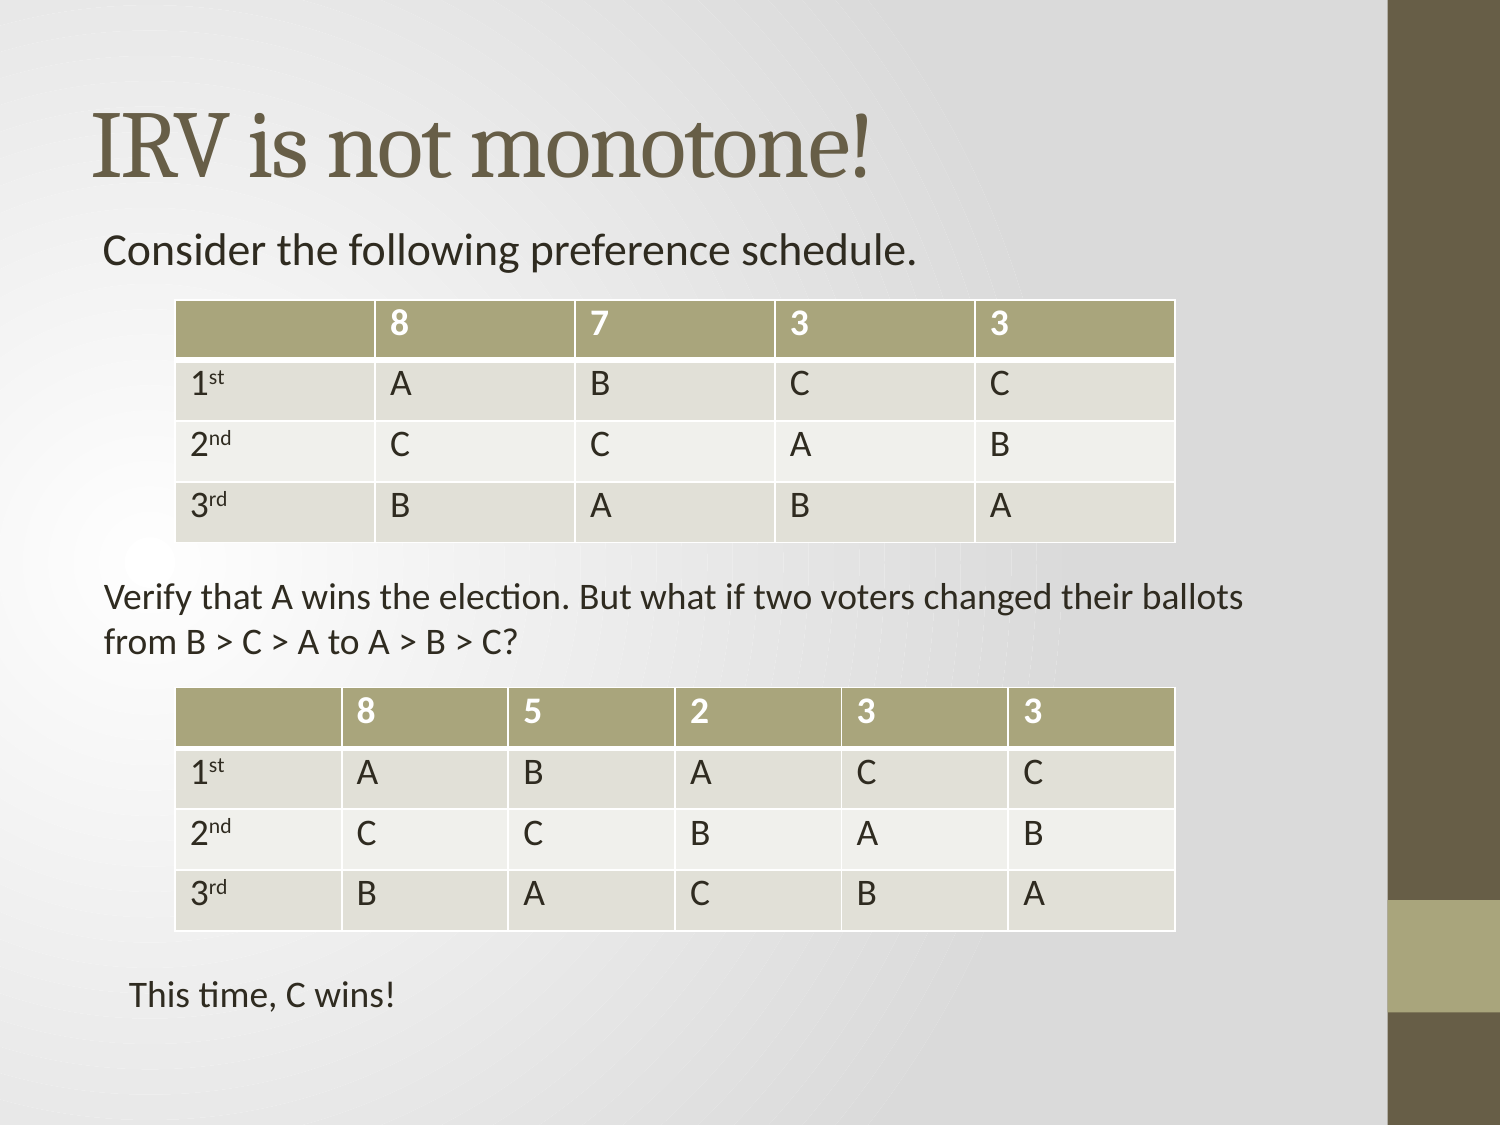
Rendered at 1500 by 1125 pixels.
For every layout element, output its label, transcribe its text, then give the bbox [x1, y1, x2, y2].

table_header 8 [376, 301, 574, 357]
table_header [176, 688, 341, 746]
table_cell B [976, 422, 1174, 481]
table_cell B [376, 483, 574, 542]
table_cell 3rd [176, 483, 374, 542]
table_cell B [842, 871, 1007, 930]
table_cell 1st [176, 363, 374, 420]
table_cell B [676, 810, 841, 869]
table_header 7 [576, 301, 774, 357]
table_header [176, 301, 374, 357]
table_header 5 [509, 688, 674, 746]
table_cell 2nd [176, 422, 374, 481]
table_cell A [842, 810, 1007, 869]
table_cell C [676, 871, 841, 930]
table_cell A [376, 363, 574, 420]
table_cell A [509, 871, 674, 930]
table_cell B [1009, 810, 1174, 869]
table_header 3 [1009, 688, 1174, 746]
table_cell C [842, 751, 1007, 808]
table_cell C [776, 363, 974, 420]
title IRV is not monotone! [75, 45, 1325, 233]
table_cell B [576, 363, 774, 420]
text_box Verify that A wins the election. But what if two voters changed their ballots from B > C > A to A > B > C? [88, 564, 1302, 670]
table_cell C [343, 810, 507, 869]
table_cell A [676, 751, 841, 808]
table_cell C [576, 422, 774, 481]
table_header 3 [776, 301, 974, 357]
table_cell C [376, 422, 574, 481]
table_cell 2nd [176, 810, 341, 869]
table_cell A [1009, 871, 1174, 930]
list Consider the following preference schedule. [68, 212, 1319, 313]
table_cell C [509, 810, 674, 869]
text_box This time, C wins! [114, 962, 412, 1023]
table_cell A [576, 483, 774, 542]
table_cell 1st [176, 751, 341, 808]
table_header 2 [676, 688, 841, 746]
table_header 8 [343, 688, 507, 746]
table_cell C [976, 363, 1174, 420]
table_cell B [343, 871, 507, 930]
table_cell A [343, 751, 507, 808]
table_cell A [976, 483, 1174, 542]
table_header 3 [842, 688, 1007, 746]
table_cell B [776, 483, 974, 542]
table_cell 3rd [176, 871, 341, 930]
table_cell A [776, 422, 974, 481]
table_cell B [509, 751, 674, 808]
table_header 3 [976, 301, 1174, 357]
table_cell C [1009, 751, 1174, 808]
